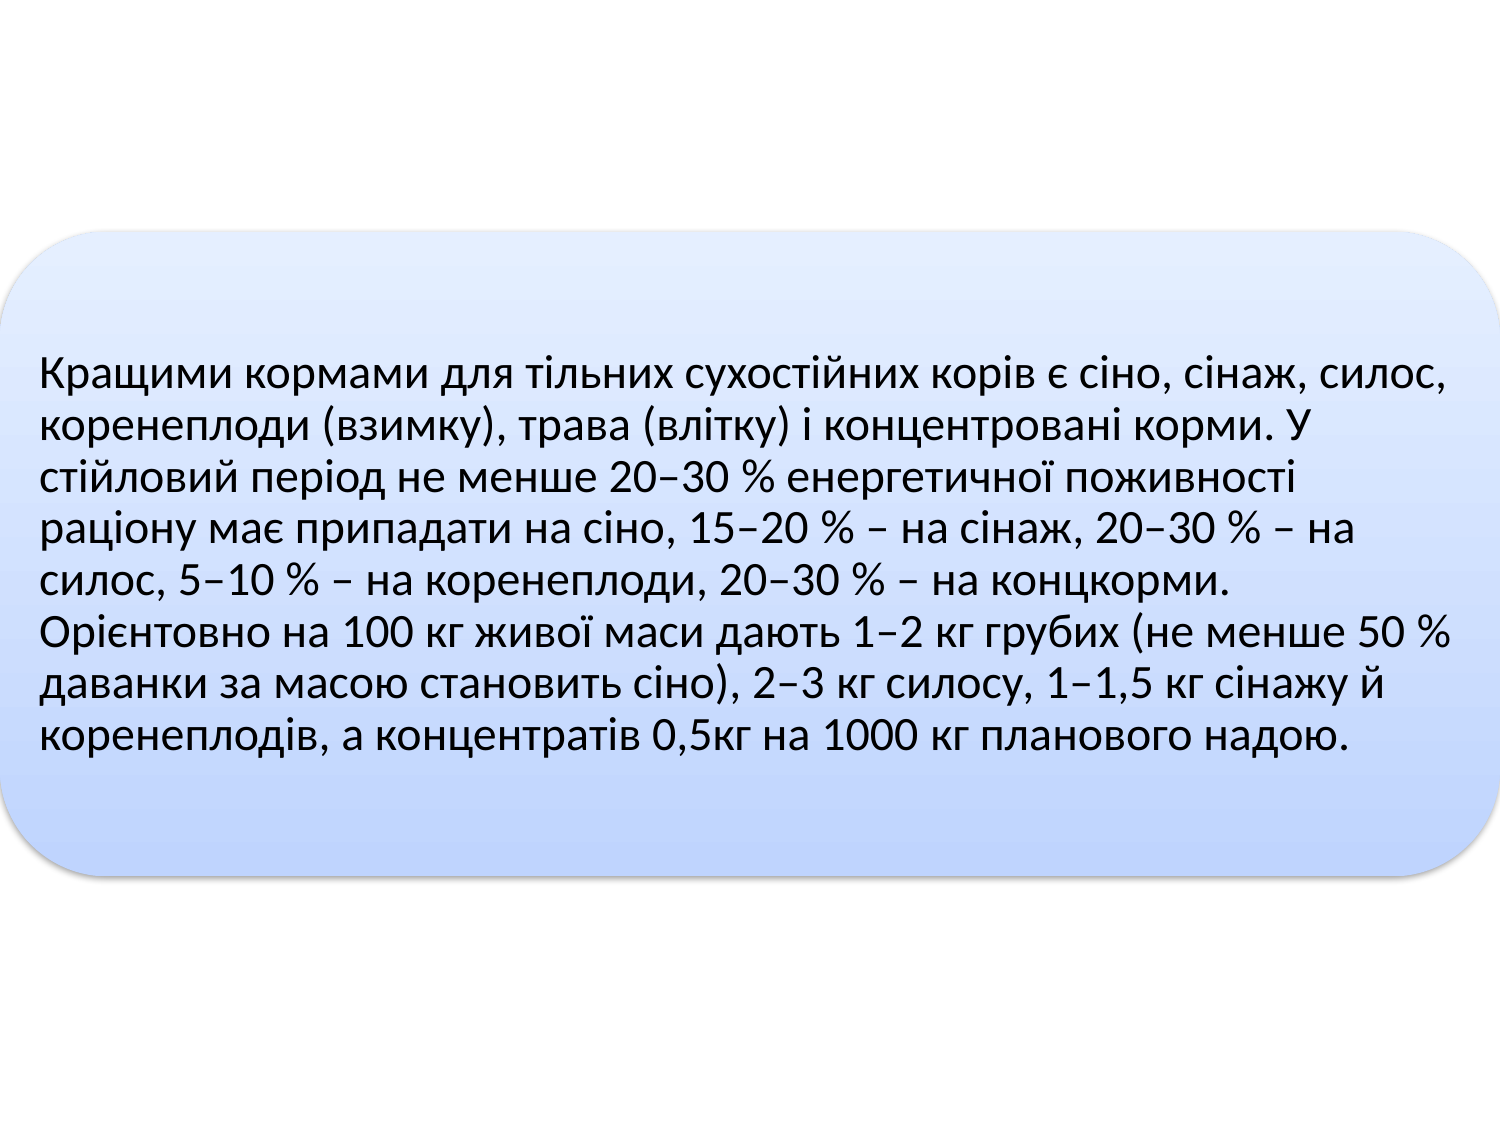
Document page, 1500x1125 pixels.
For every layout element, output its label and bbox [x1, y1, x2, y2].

text_box [0, 231, 1500, 877]
